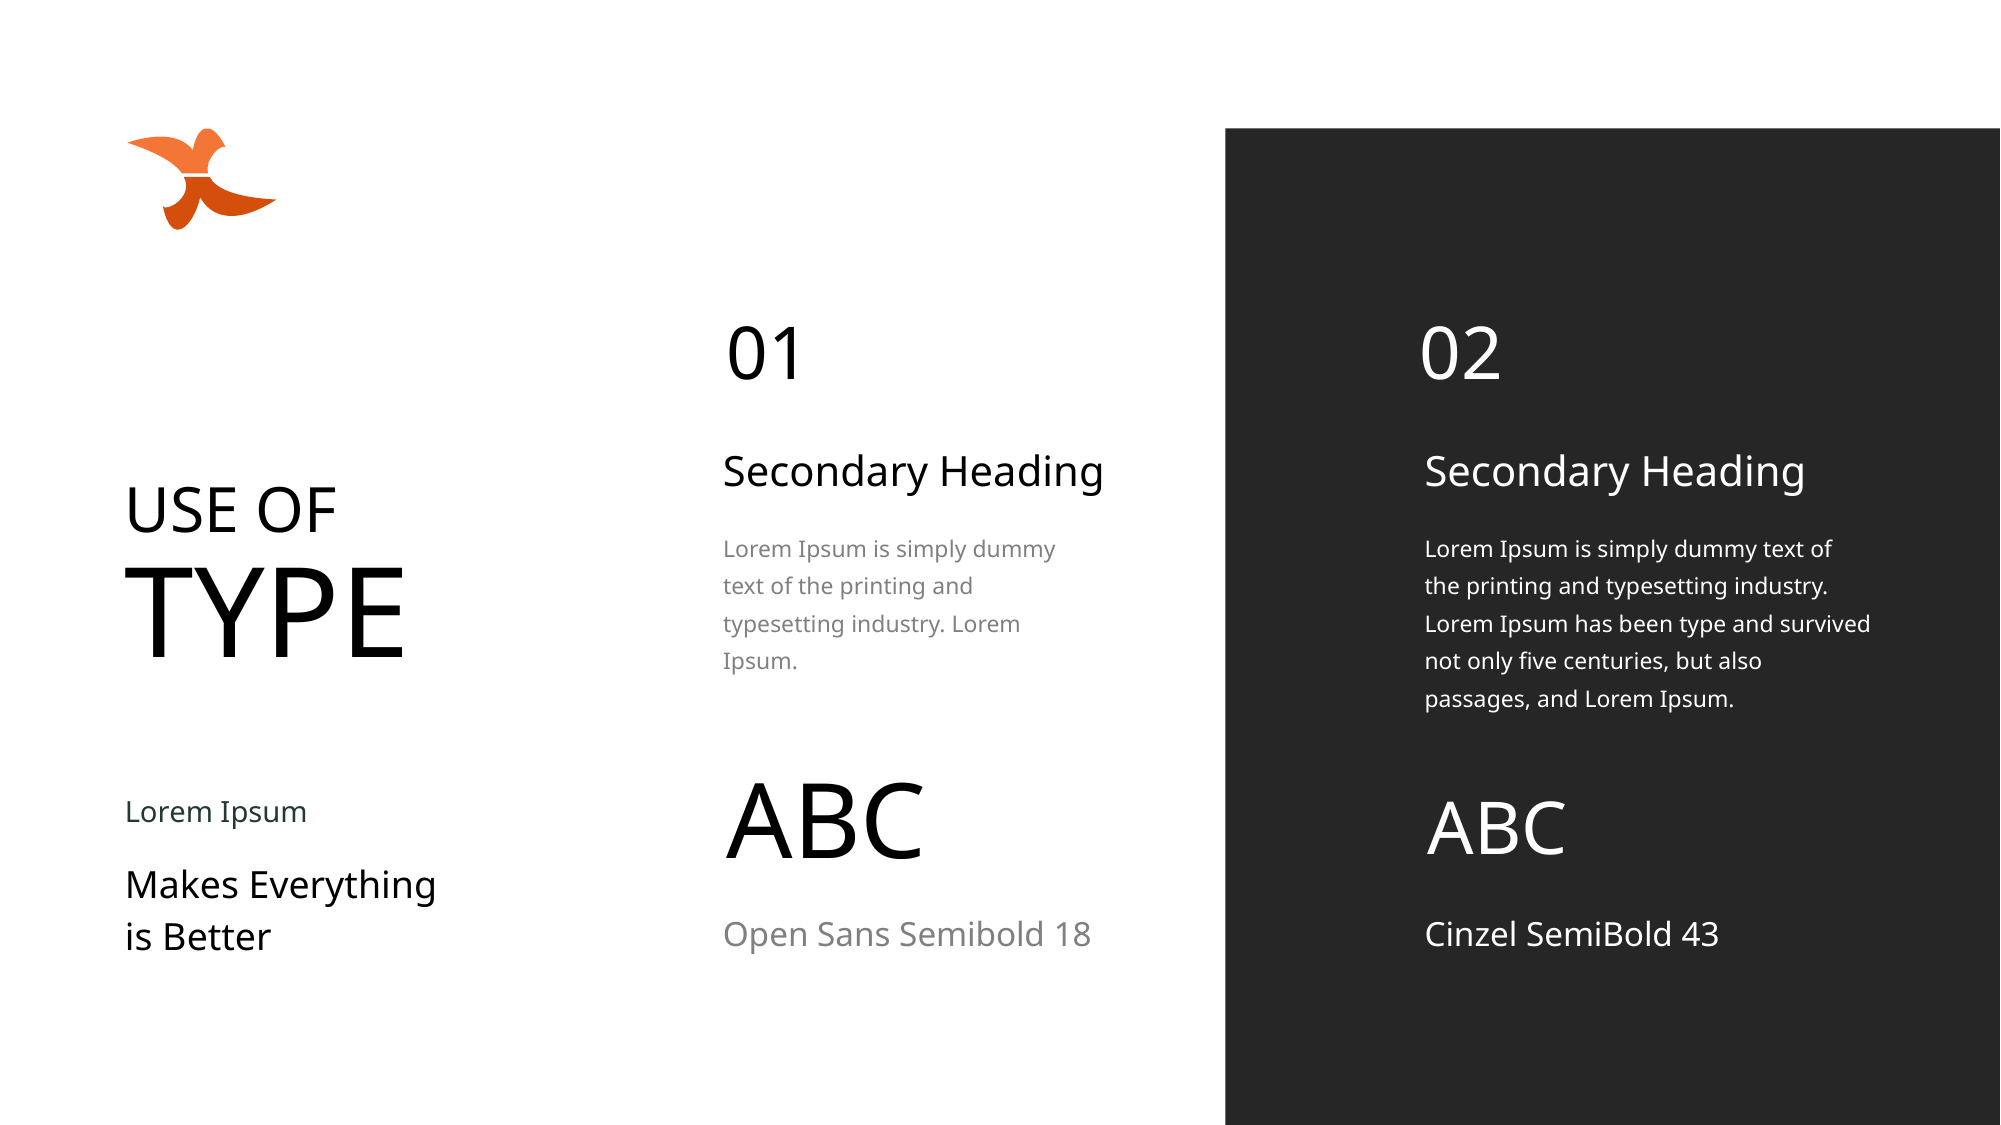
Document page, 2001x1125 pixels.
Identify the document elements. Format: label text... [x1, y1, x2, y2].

text_box USE OF [110, 391, 543, 529]
text_box [162, 176, 277, 230]
text_box ABC [711, 747, 971, 887]
text_box Makes Everything is Better [110, 846, 520, 966]
text_box Lorem Ipsum [110, 786, 371, 836]
text_box Secondary Heading [708, 437, 1226, 502]
text_box Open Sans Semibold 18 [708, 906, 1188, 961]
text_box ABC [1412, 774, 1672, 877]
text_box Lorem Ipsum is simply dummy text of the printing and typesetting industry. Lorem Ipsum has been type and survived not only five centuries, but also passages, and Lorem Ipsum. [1409, 517, 1889, 720]
text_box TYPE [110, 529, 1041, 690]
text_box Secondary Heading [1409, 437, 1927, 502]
text_box [1224, 127, 2000, 1125]
text_box [127, 128, 226, 174]
text_box 02 [1404, 299, 1664, 402]
text_box Cinzel SemiBold 43 [1409, 906, 1889, 961]
text_box 01 [711, 299, 971, 402]
text_box Lorem Ipsum is simply dummy text of the printing and typesetting industry. Lorem Ipsum. [708, 517, 1108, 682]
